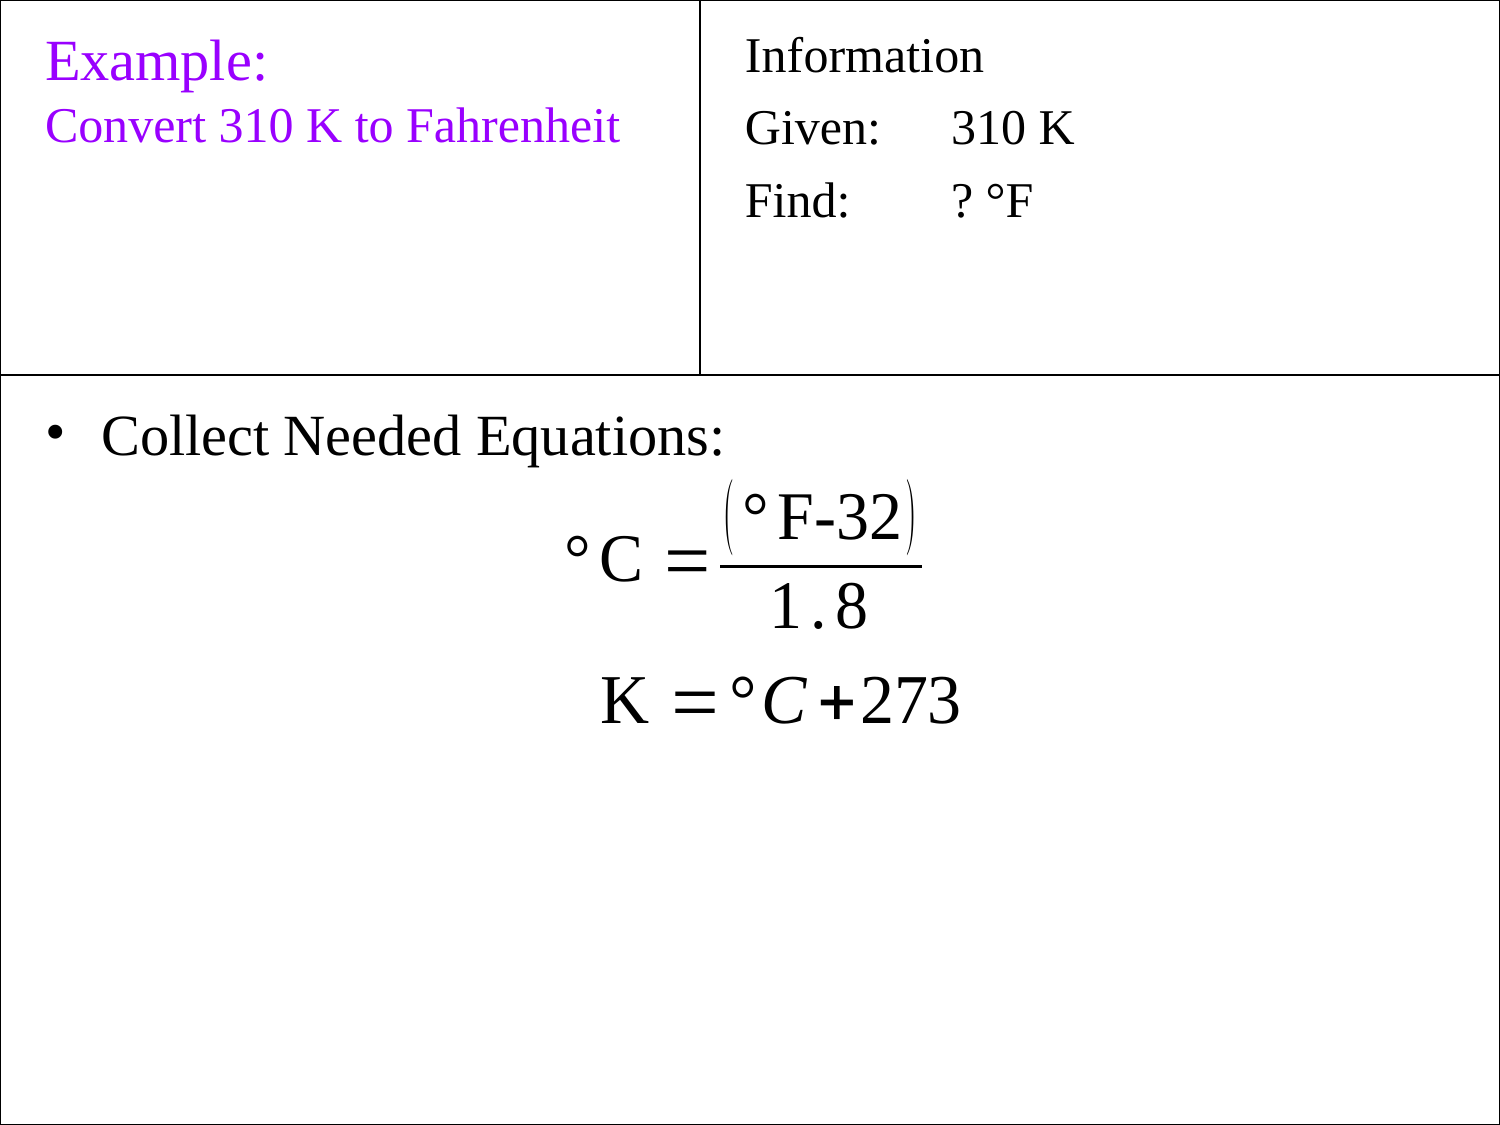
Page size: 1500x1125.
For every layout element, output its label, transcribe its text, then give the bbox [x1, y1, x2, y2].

text_box Example: Convert 310 K to Fahrenheit [0, 0, 700, 375]
text_box Collect Needed Equations: [0, 375, 1500, 1125]
text_box Information Given: 310 K Find: ? °F [700, 0, 1500, 375]
